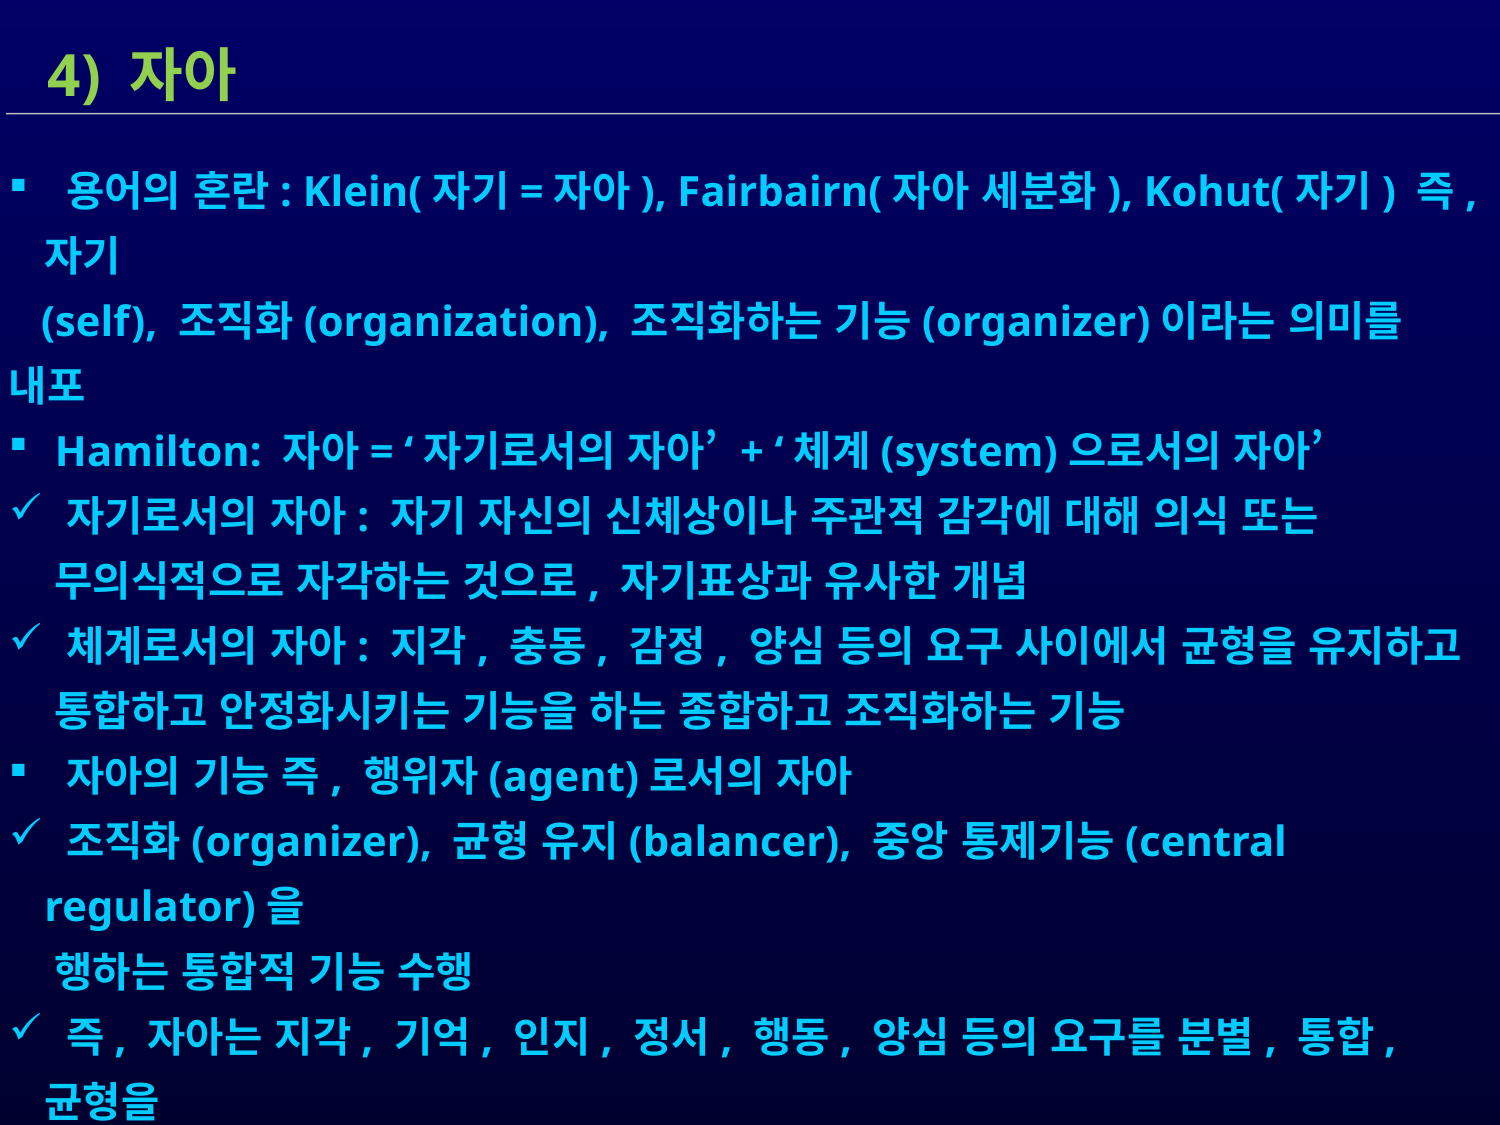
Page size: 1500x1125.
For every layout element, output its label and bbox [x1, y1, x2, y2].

text_box [0, 30, 1500, 1125]
